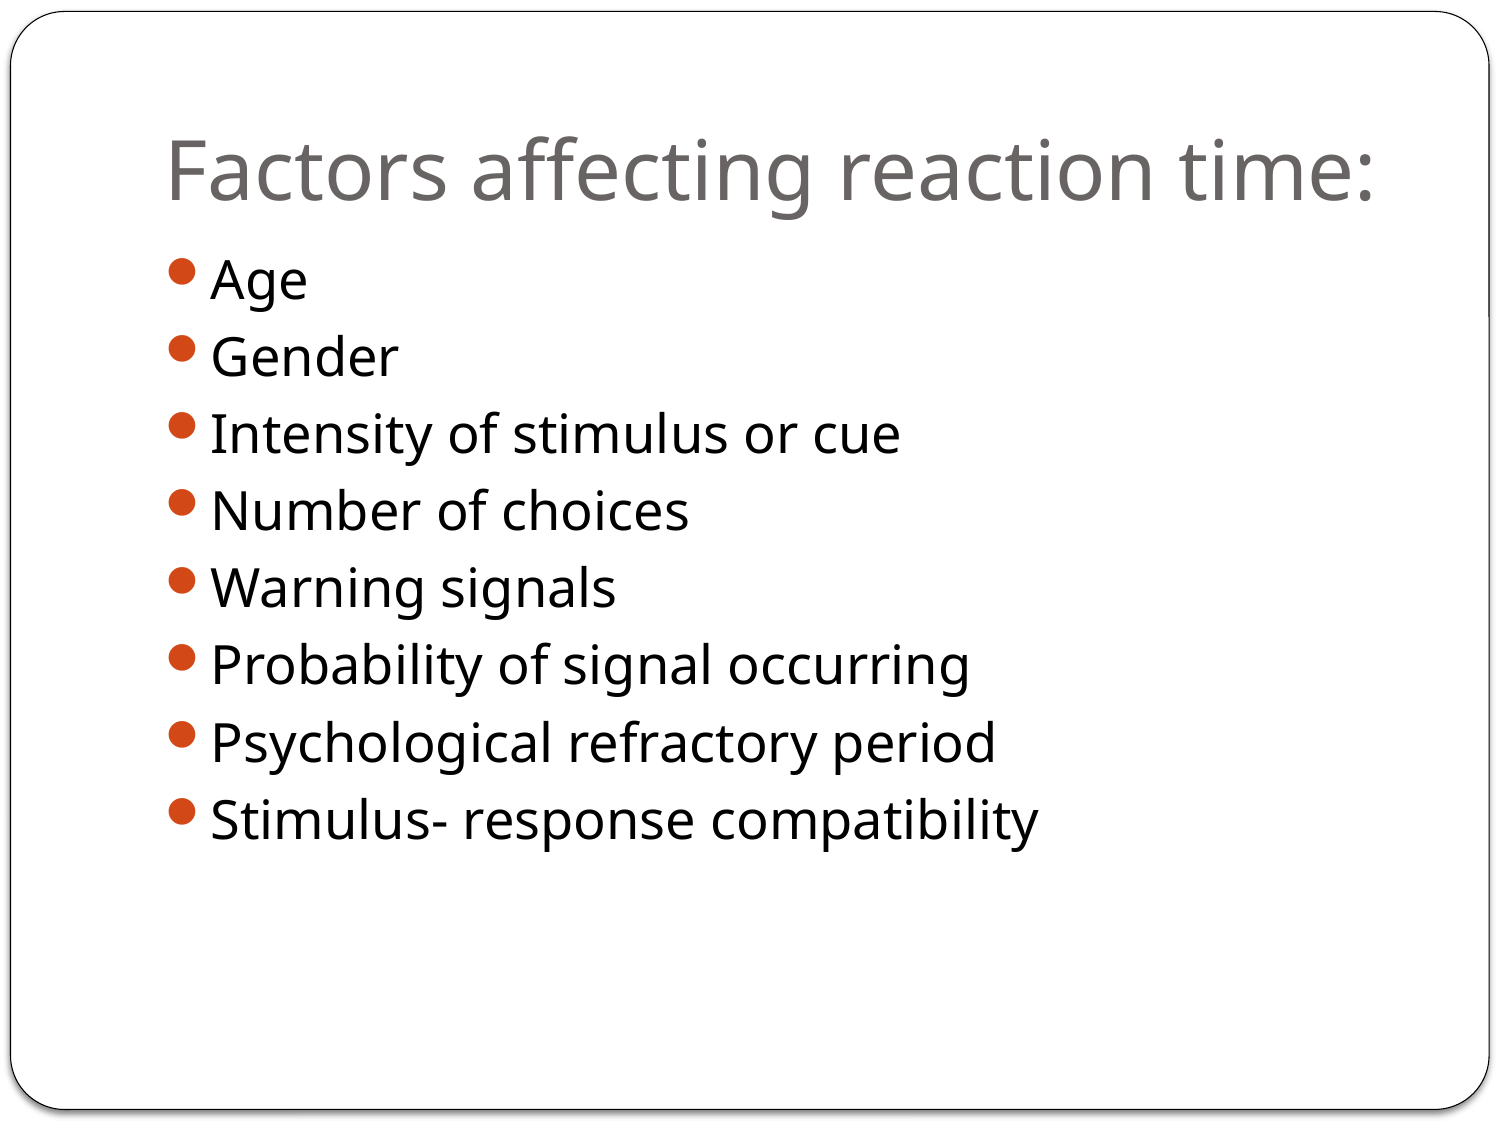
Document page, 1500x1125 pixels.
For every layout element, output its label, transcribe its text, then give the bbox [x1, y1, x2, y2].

list Age Gender Intensity of stimulus or cue Number of choices Warning signals Probability of signal occurring Psychological refractory period Stimulus- response compatibility [150, 237, 1425, 988]
title Factors affecting reaction time: [150, 45, 1425, 233]
